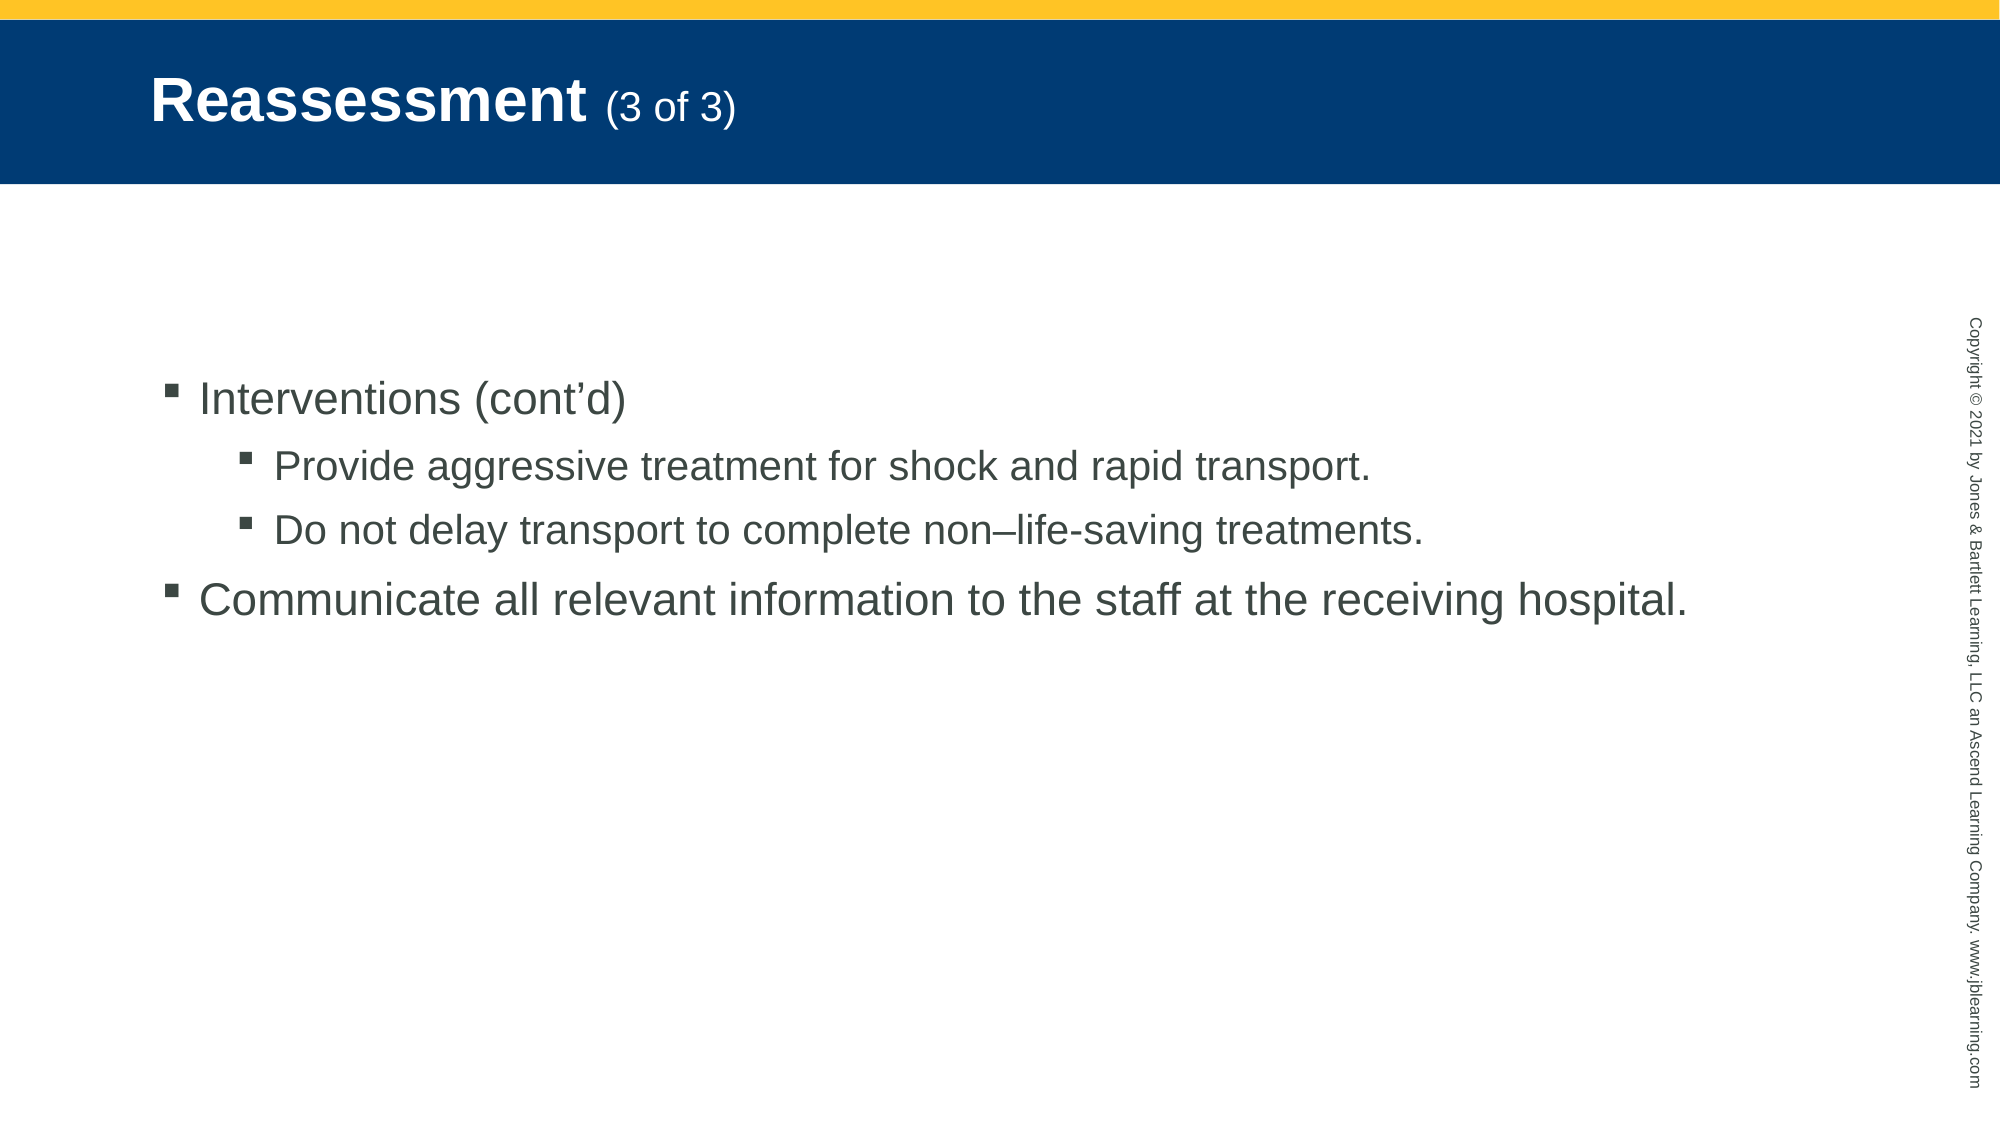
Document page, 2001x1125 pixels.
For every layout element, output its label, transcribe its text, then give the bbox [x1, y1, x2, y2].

list Interventions (cont’d) Provide aggressive treatment for shock and rapid transport. Do not delay transport to complete non–life-saving treatments. Communicate all relevant information to the staff at the receiving hospital. [146, 361, 1859, 1016]
title Reassessment (3 of 3) [0, 19, 2000, 185]
